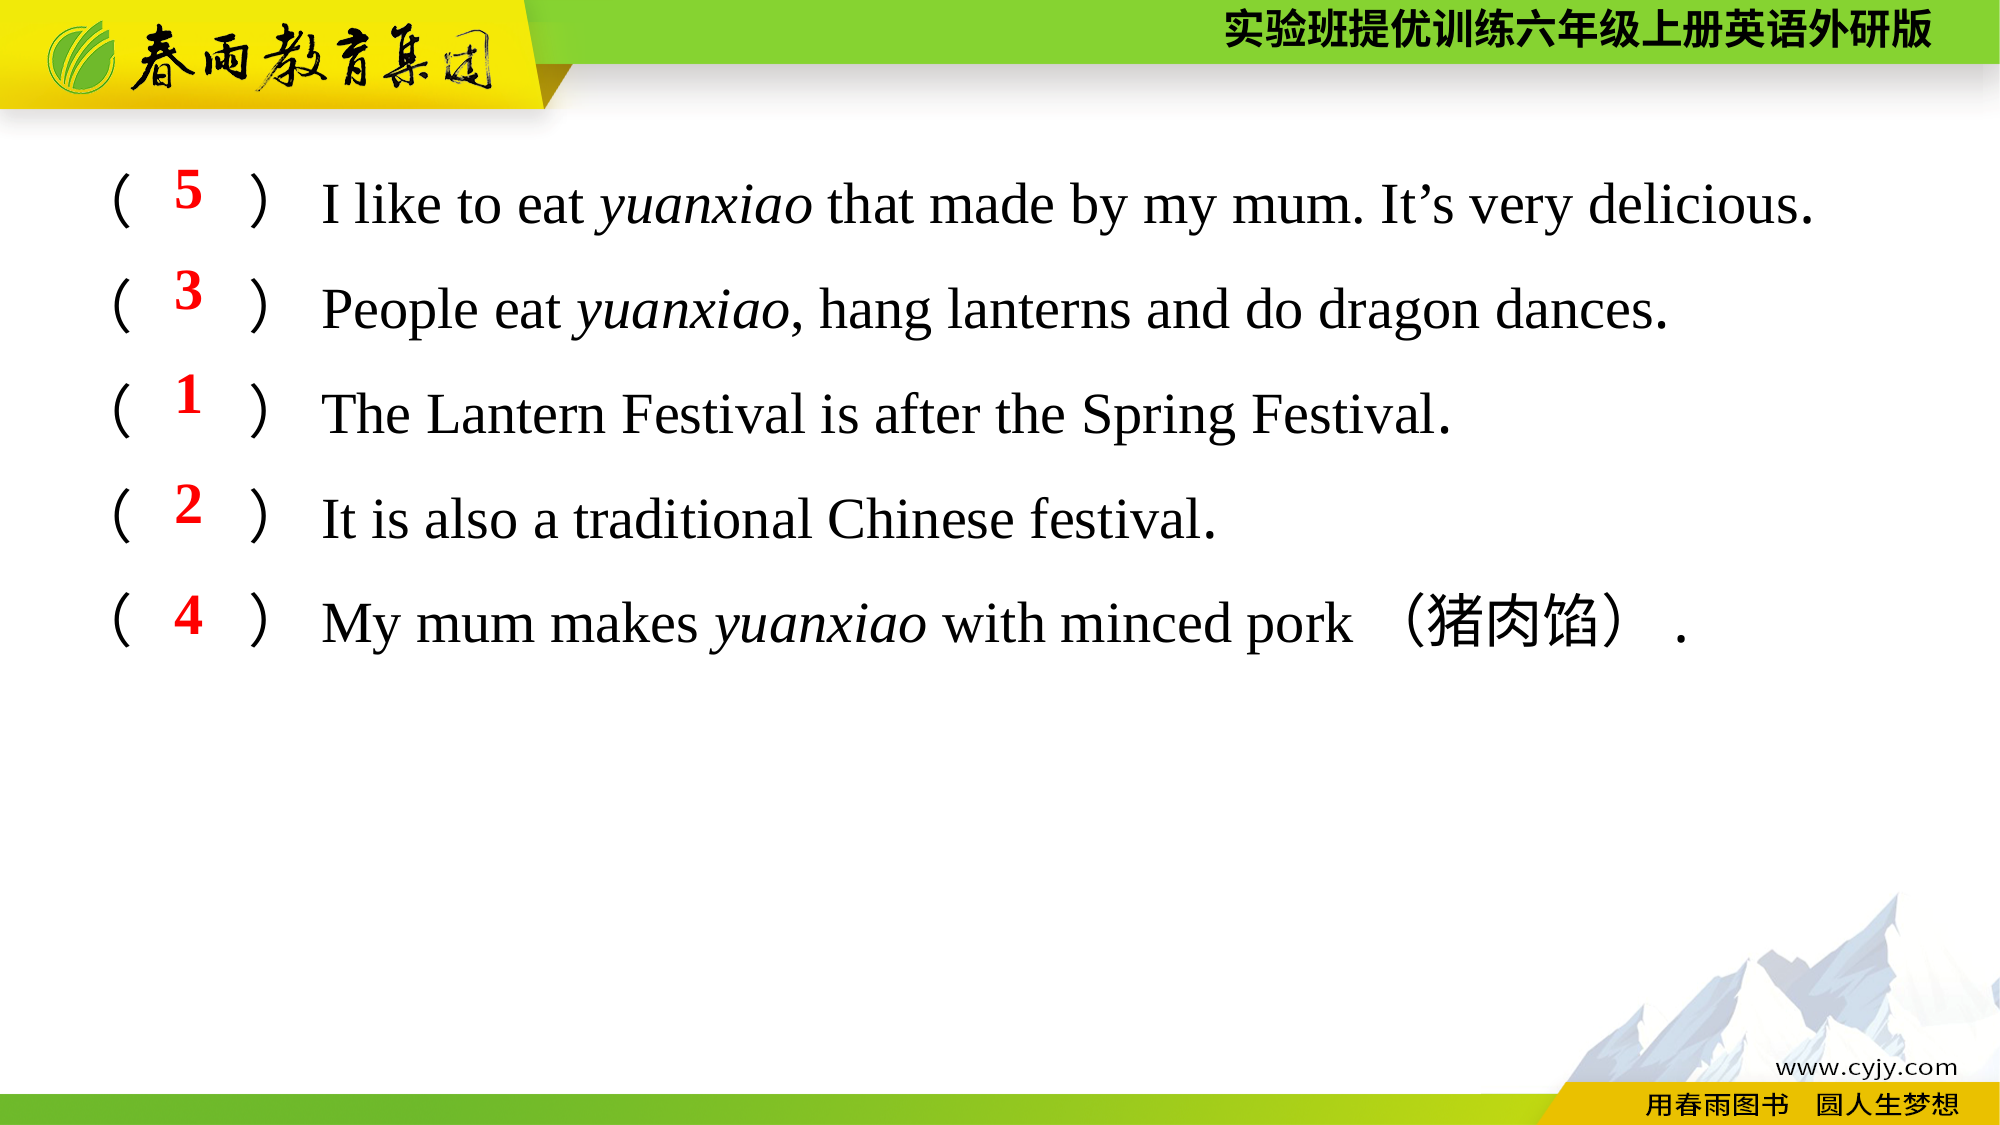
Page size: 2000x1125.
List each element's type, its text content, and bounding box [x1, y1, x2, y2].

text_box 5 [160, 143, 219, 228]
text_box 4 [160, 568, 219, 654]
text_box 2 [160, 457, 219, 543]
text_box 3 [160, 244, 219, 330]
list （ ）I like to eat yuanxiao that made by my mum. It’s very delicious. （ ）People eat yuanxiao, hang lanterns and do dragon dances. （ ）The Lantern Festival is after the Spring Festival. （ ）It is also a traditional Chinese festival. （ ）My mum makes yuanxiao with minced pork（猪肉馅）. [59, 122, 1944, 655]
picture [0, 0, 2000, 1125]
text_box 1 [160, 347, 219, 433]
